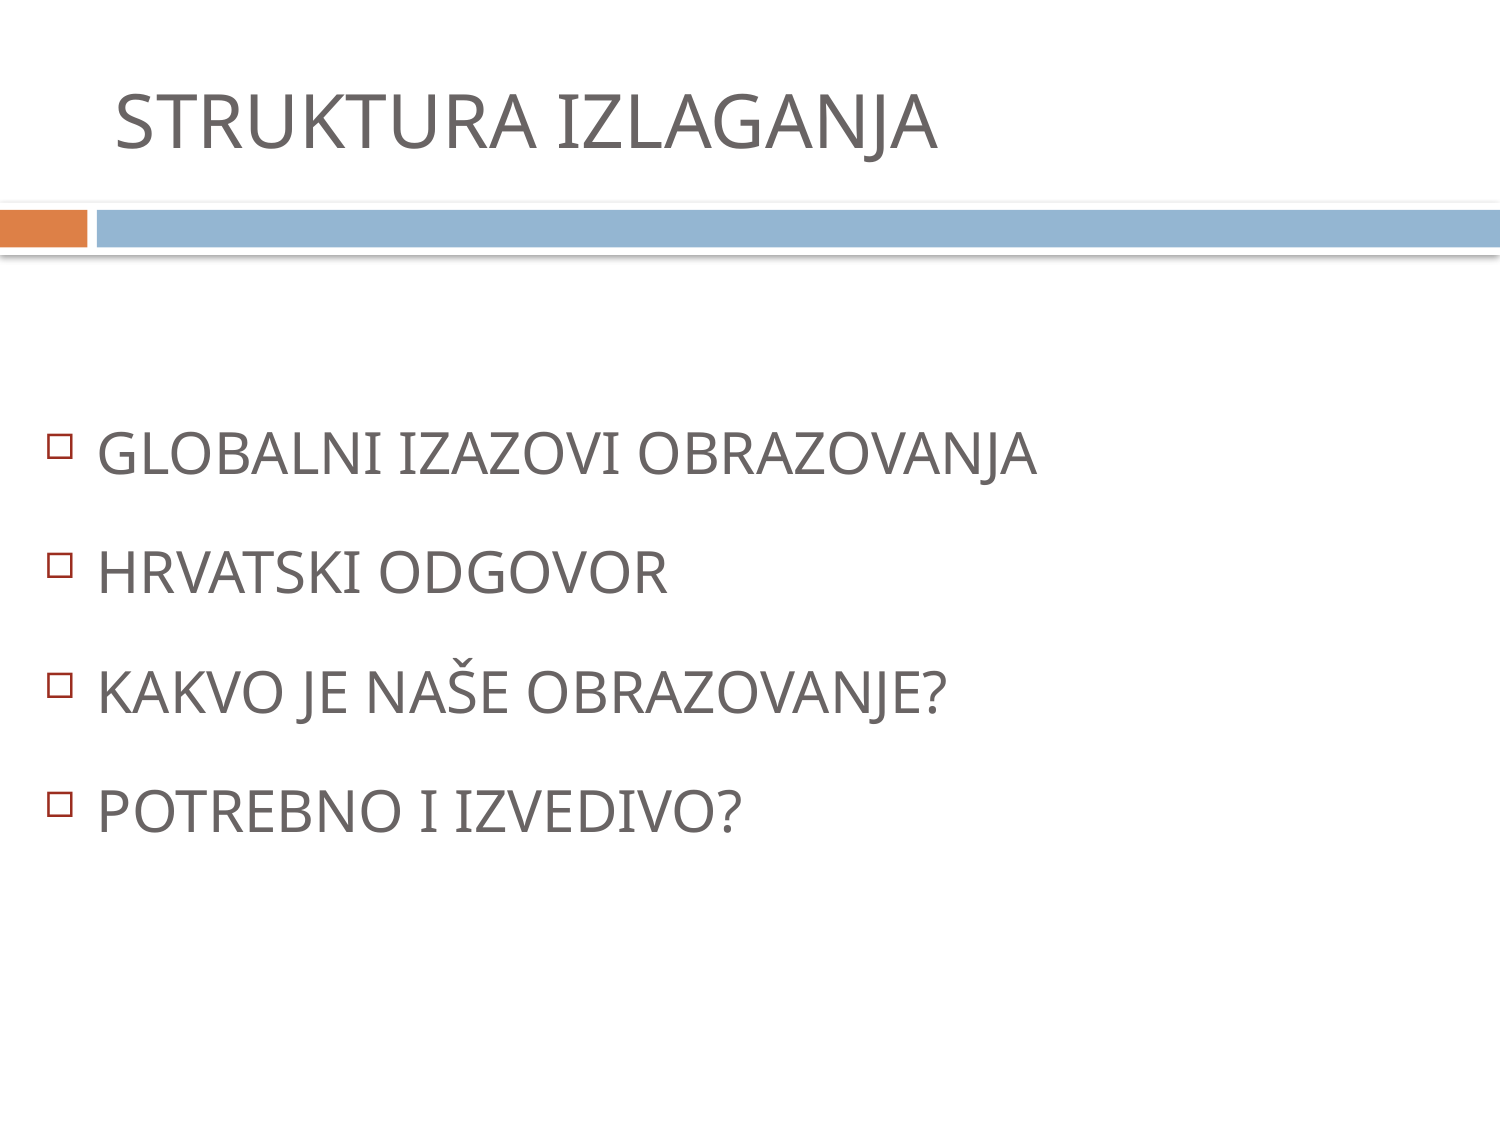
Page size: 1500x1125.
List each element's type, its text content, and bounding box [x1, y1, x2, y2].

list GLOBALNI IZAZOVI OBRAZOVANJA HRVATSKI ODGOVOR KAKVO JE NAŠE OBRAZOVANJE? POTREBNO I IZVEDIVO? [29, 373, 1471, 859]
title STRUKTURA IZLAGANJA [99, 37, 1438, 201]
